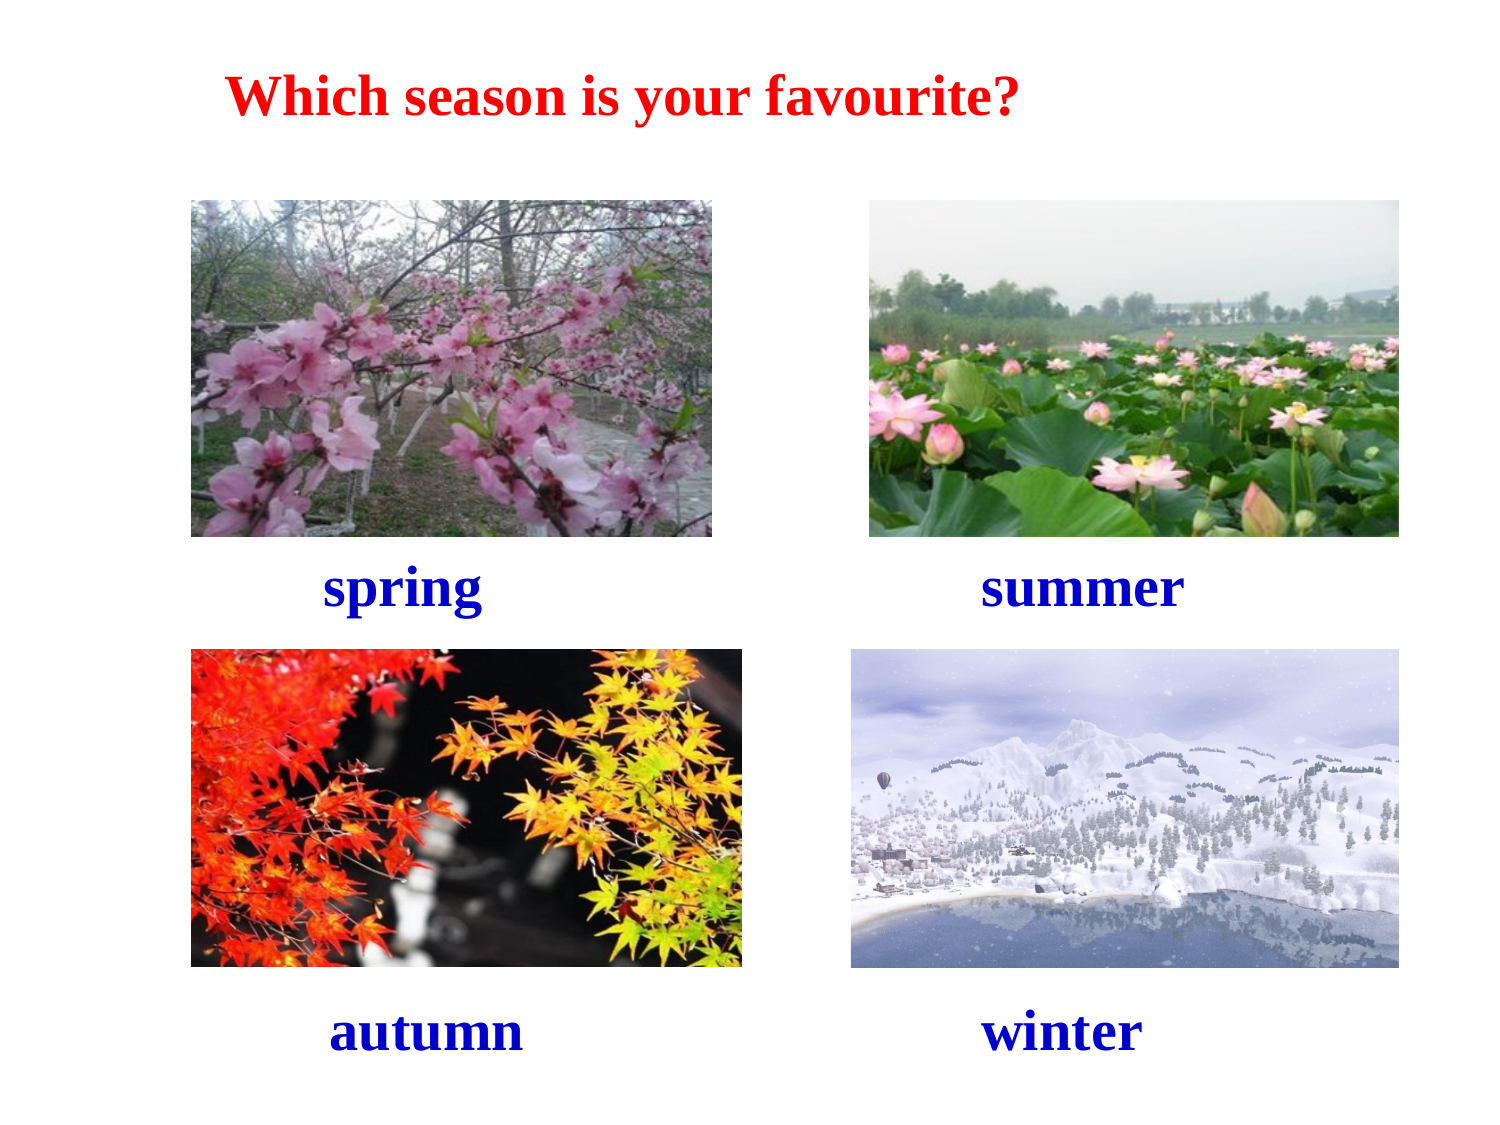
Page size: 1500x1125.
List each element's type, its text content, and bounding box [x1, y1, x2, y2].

picture [850, 649, 1400, 968]
text_box winter [966, 984, 1226, 1070]
text_box autumn [314, 984, 641, 1070]
text_box summer [966, 546, 1226, 626]
text_box Which season is your favourite? [209, 49, 1044, 135]
picture [191, 199, 712, 537]
picture [191, 649, 742, 968]
picture [869, 199, 1400, 537]
text_box spring [294, 546, 609, 626]
